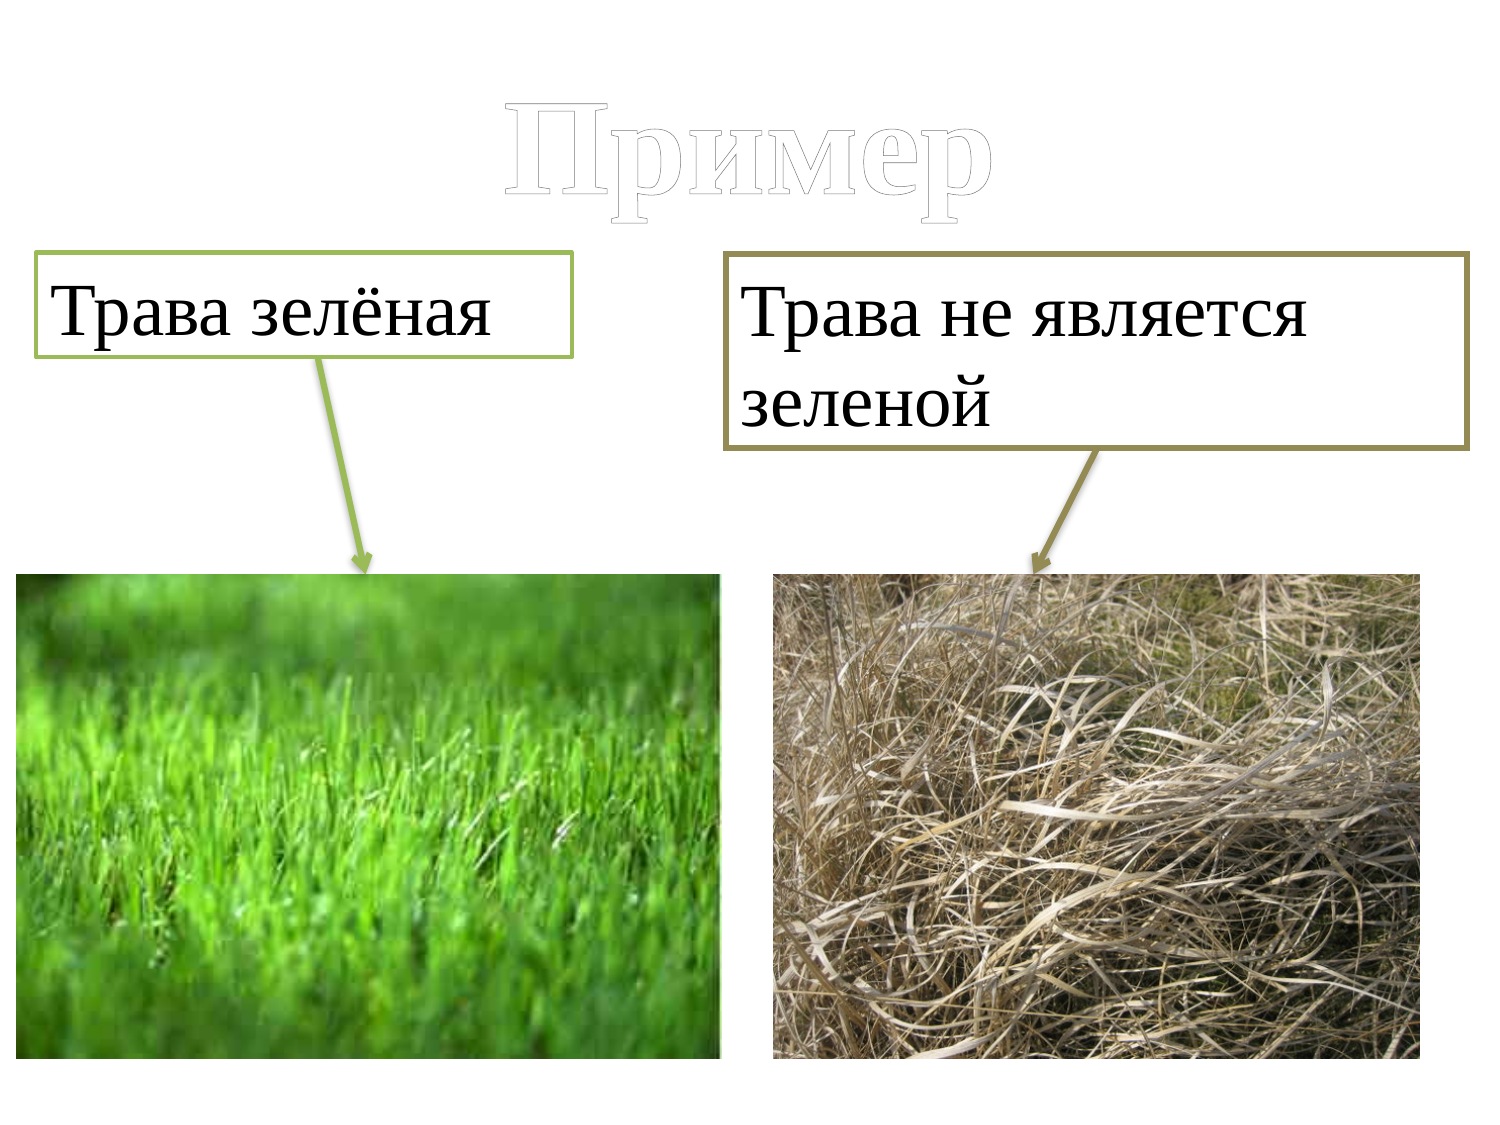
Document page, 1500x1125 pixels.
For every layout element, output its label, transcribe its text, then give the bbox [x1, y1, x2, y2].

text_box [316, 354, 366, 575]
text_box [1033, 449, 1097, 575]
picture [16, 573, 722, 1059]
text_box Трава зелёная [34, 250, 574, 359]
title Пример [75, 45, 1425, 233]
text_box Трава не является зеленой [725, 253, 1467, 449]
picture [773, 573, 1420, 1059]
